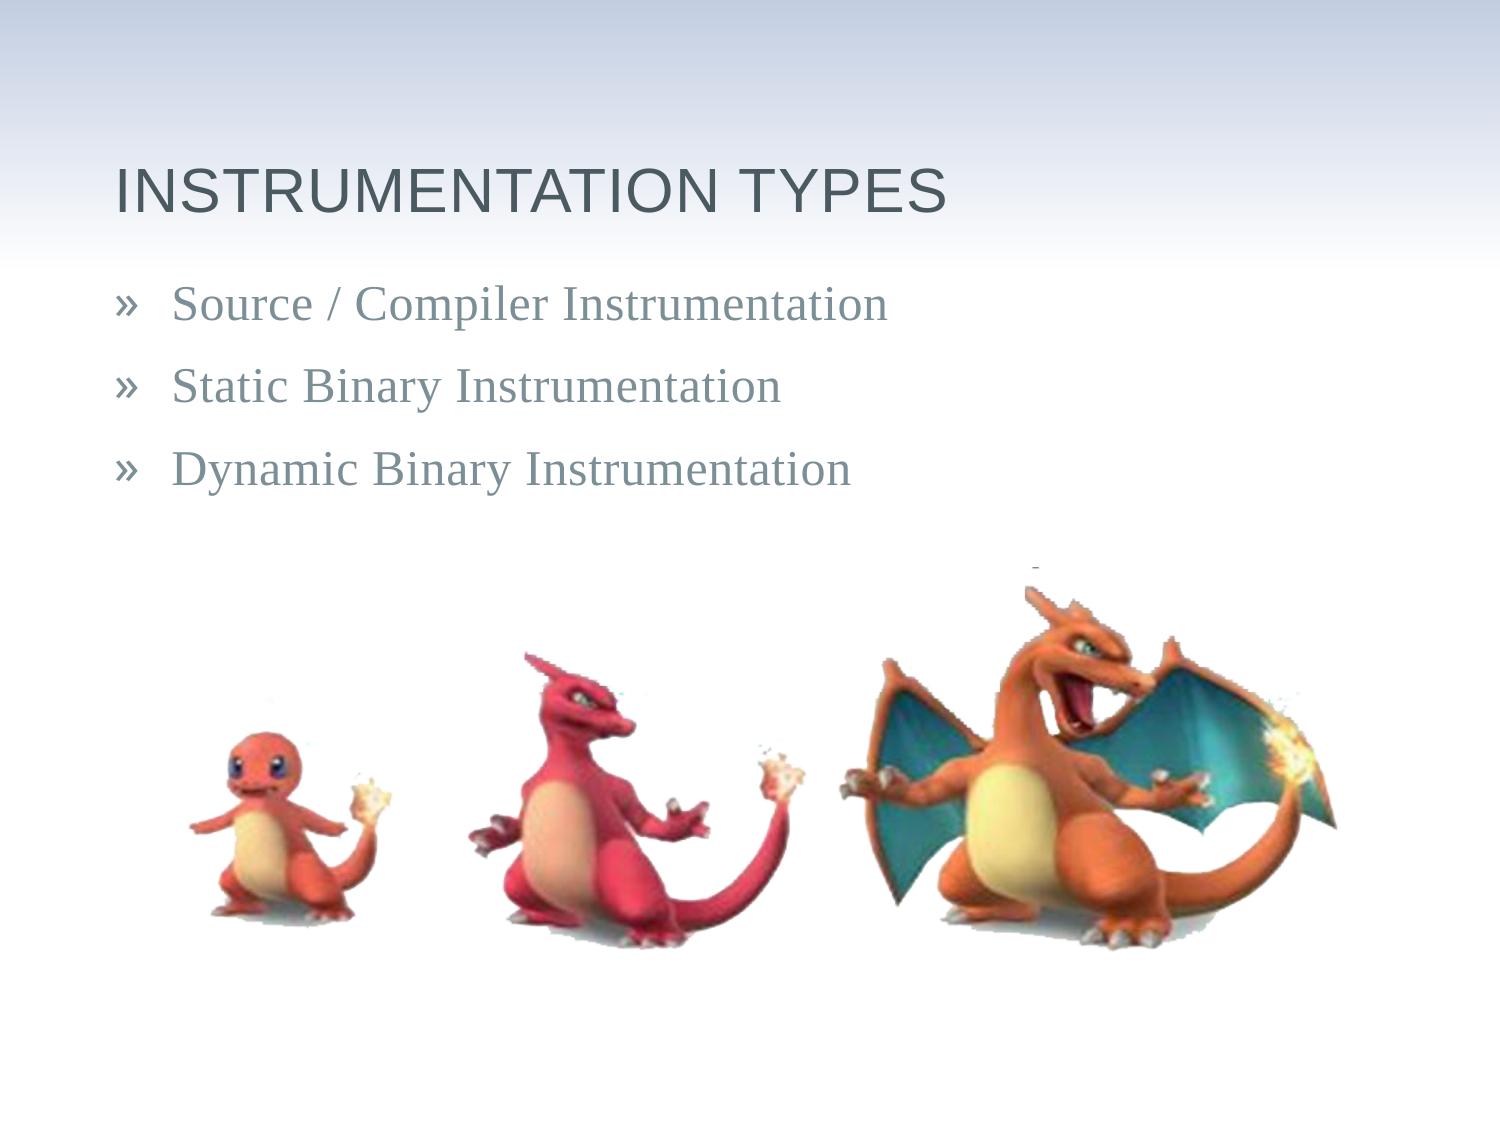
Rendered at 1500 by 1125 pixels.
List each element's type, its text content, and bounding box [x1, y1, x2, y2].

title Instrumentation Types [99, 45, 1400, 233]
picture [99, 567, 1416, 987]
list Source / Compiler Instrumentation Static Binary Instrumentation Dynamic Binary Instrumentation [99, 262, 1400, 567]
